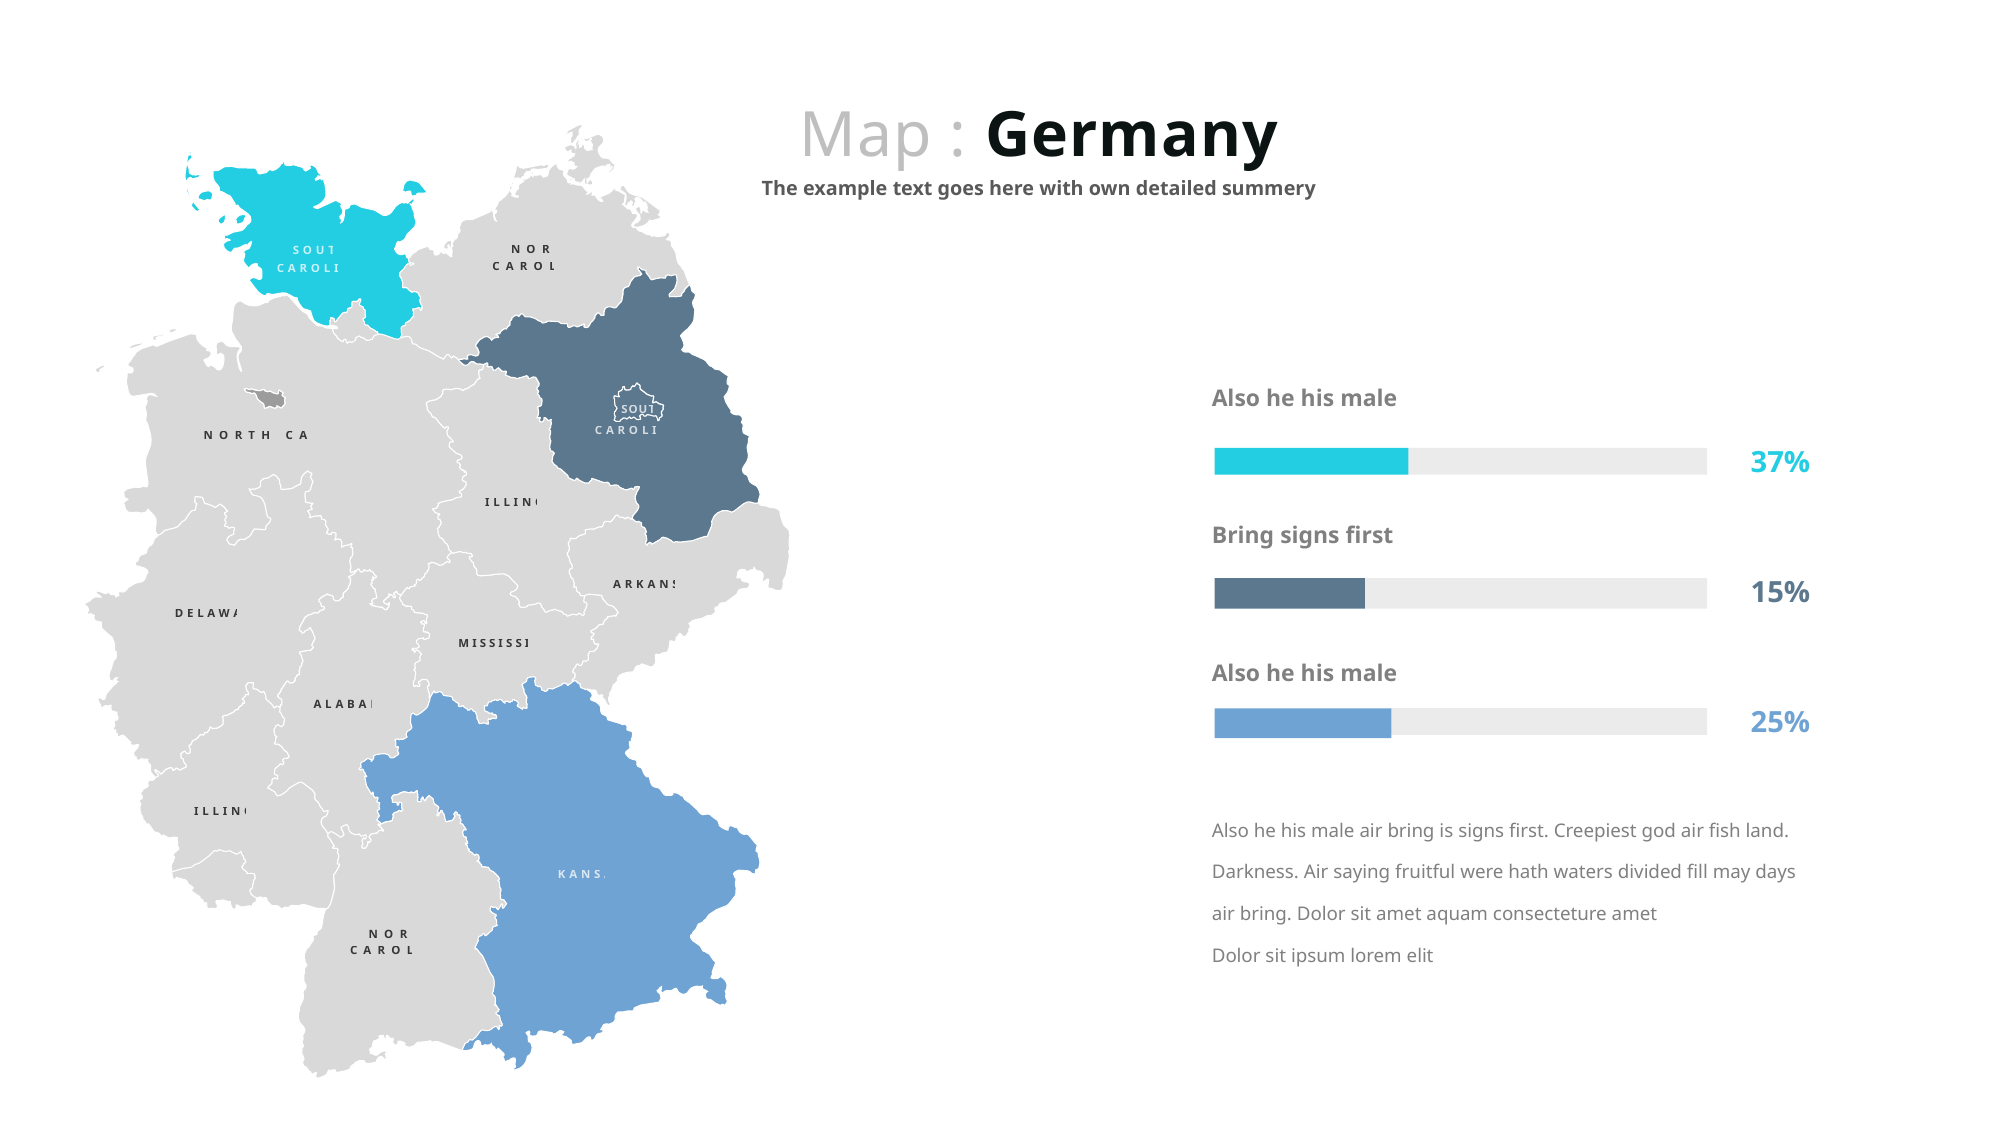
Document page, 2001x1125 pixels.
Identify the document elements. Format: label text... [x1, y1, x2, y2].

text_box 25% [1735, 696, 1859, 747]
text_box [1364, 577, 1708, 610]
text_box Bring signs first [1197, 513, 1449, 556]
text_box The example text goes here with own detailed summery [801, 168, 1394, 208]
text_box [1214, 577, 1364, 610]
text_box Map : Germany [736, 86, 1342, 177]
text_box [85, 128, 801, 1062]
text_box [1390, 707, 1708, 736]
text_box 37% [1735, 435, 1859, 486]
text_box [1407, 447, 1708, 476]
text_box Also he his male [1197, 650, 1496, 694]
text_box 15% [1735, 566, 1859, 616]
text_box [1214, 707, 1392, 739]
text_box Also he his male [1197, 376, 1496, 419]
text_box [1214, 447, 1407, 476]
text_box Also he his male air bring is signs first. Creepiest god air fish land. Darkness. Air saying fruitful were hath waters divided fill may days air bring. Dolor sit amet aquam consecteture amet Dolor sit ipsum lorem elit [1197, 791, 1815, 974]
